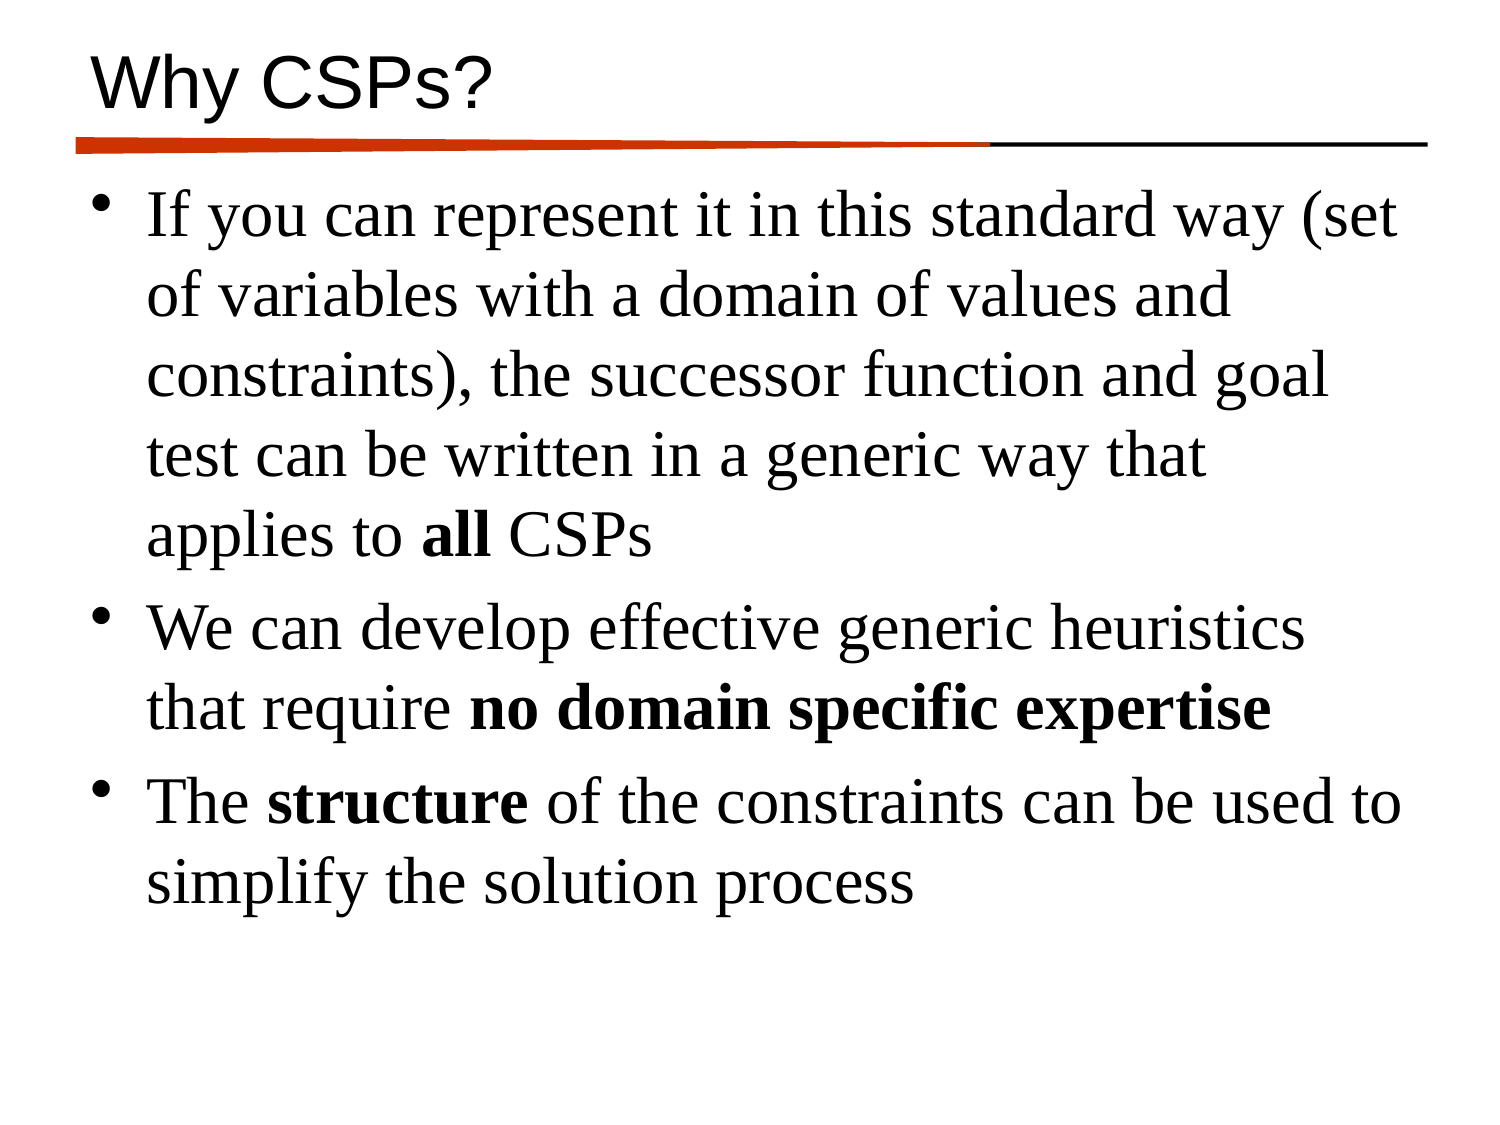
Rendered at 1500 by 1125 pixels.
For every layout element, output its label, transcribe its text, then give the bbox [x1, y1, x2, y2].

list If you can represent it in this standard way (set of variables with a domain of values and constraints), the successor function and goal test can be written in a generic way that applies to all CSPs We can develop effective generic heuristics that require no domain specific expertise The structure of the constraints can be used to simplify the solution process [74, 162, 1426, 1006]
title Why CSPs? [74, 24, 1426, 133]
